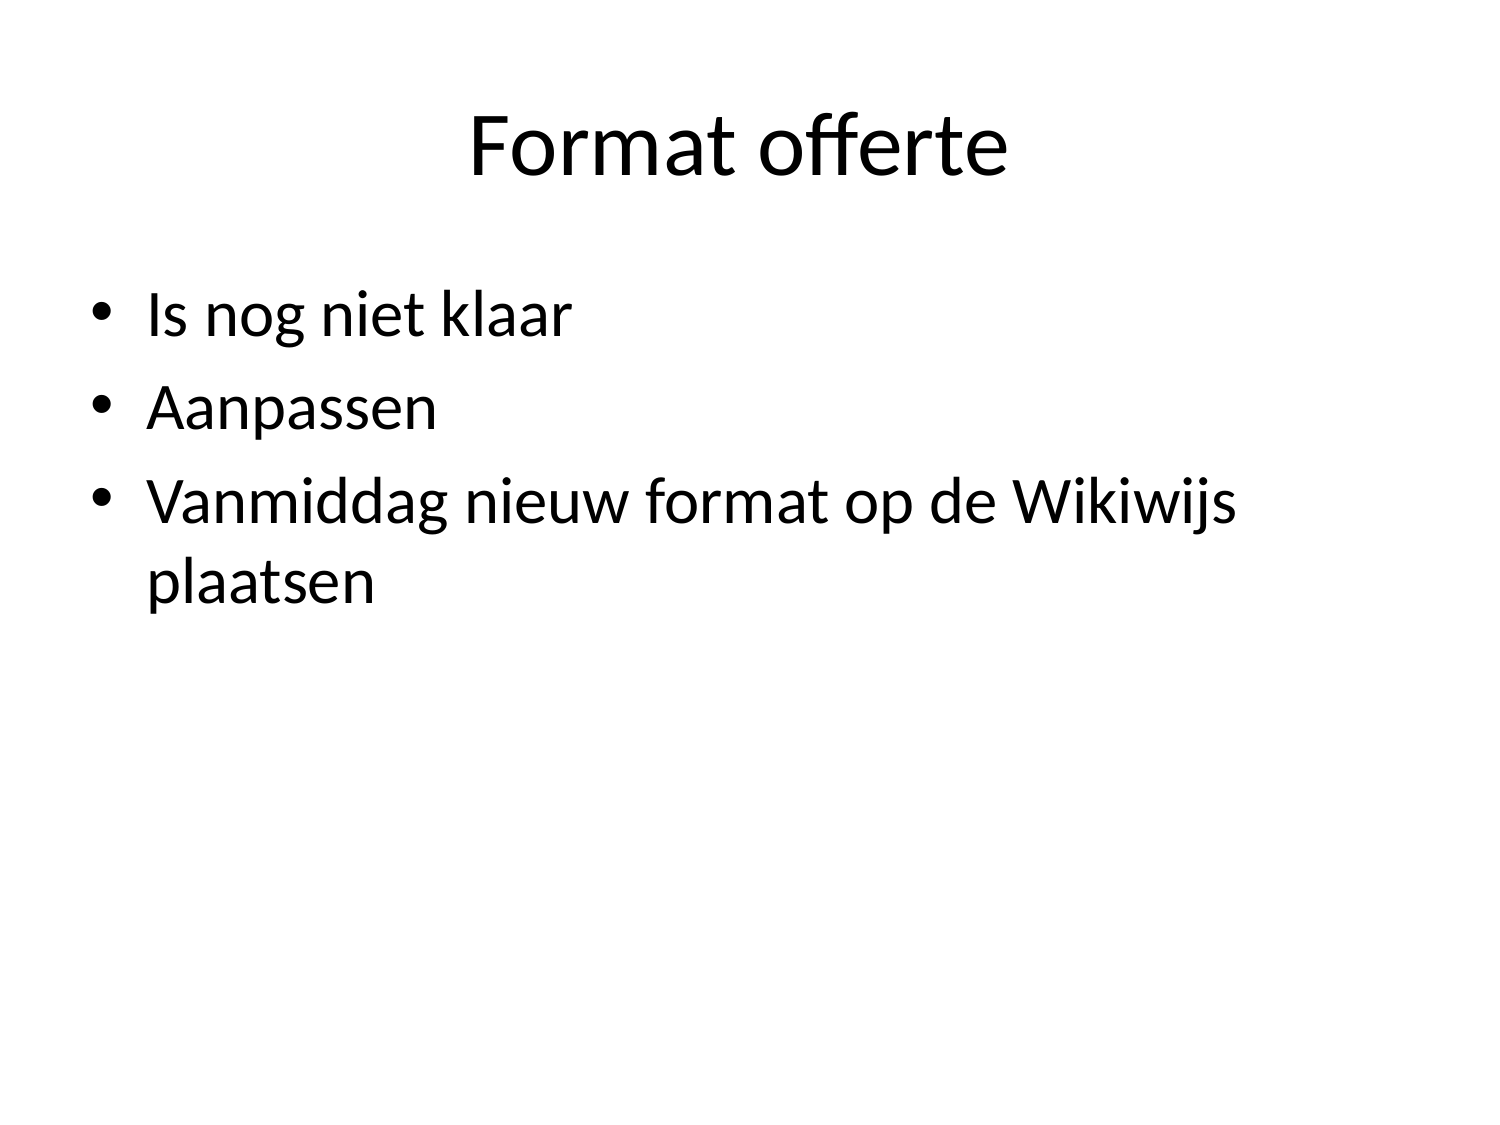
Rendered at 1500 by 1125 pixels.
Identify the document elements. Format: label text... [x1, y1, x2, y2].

list Is nog niet klaar Aanpassen Vanmiddag nieuw format op de Wikiwijs plaatsen [75, 262, 1425, 1005]
title Format offerte [75, 45, 1425, 233]
